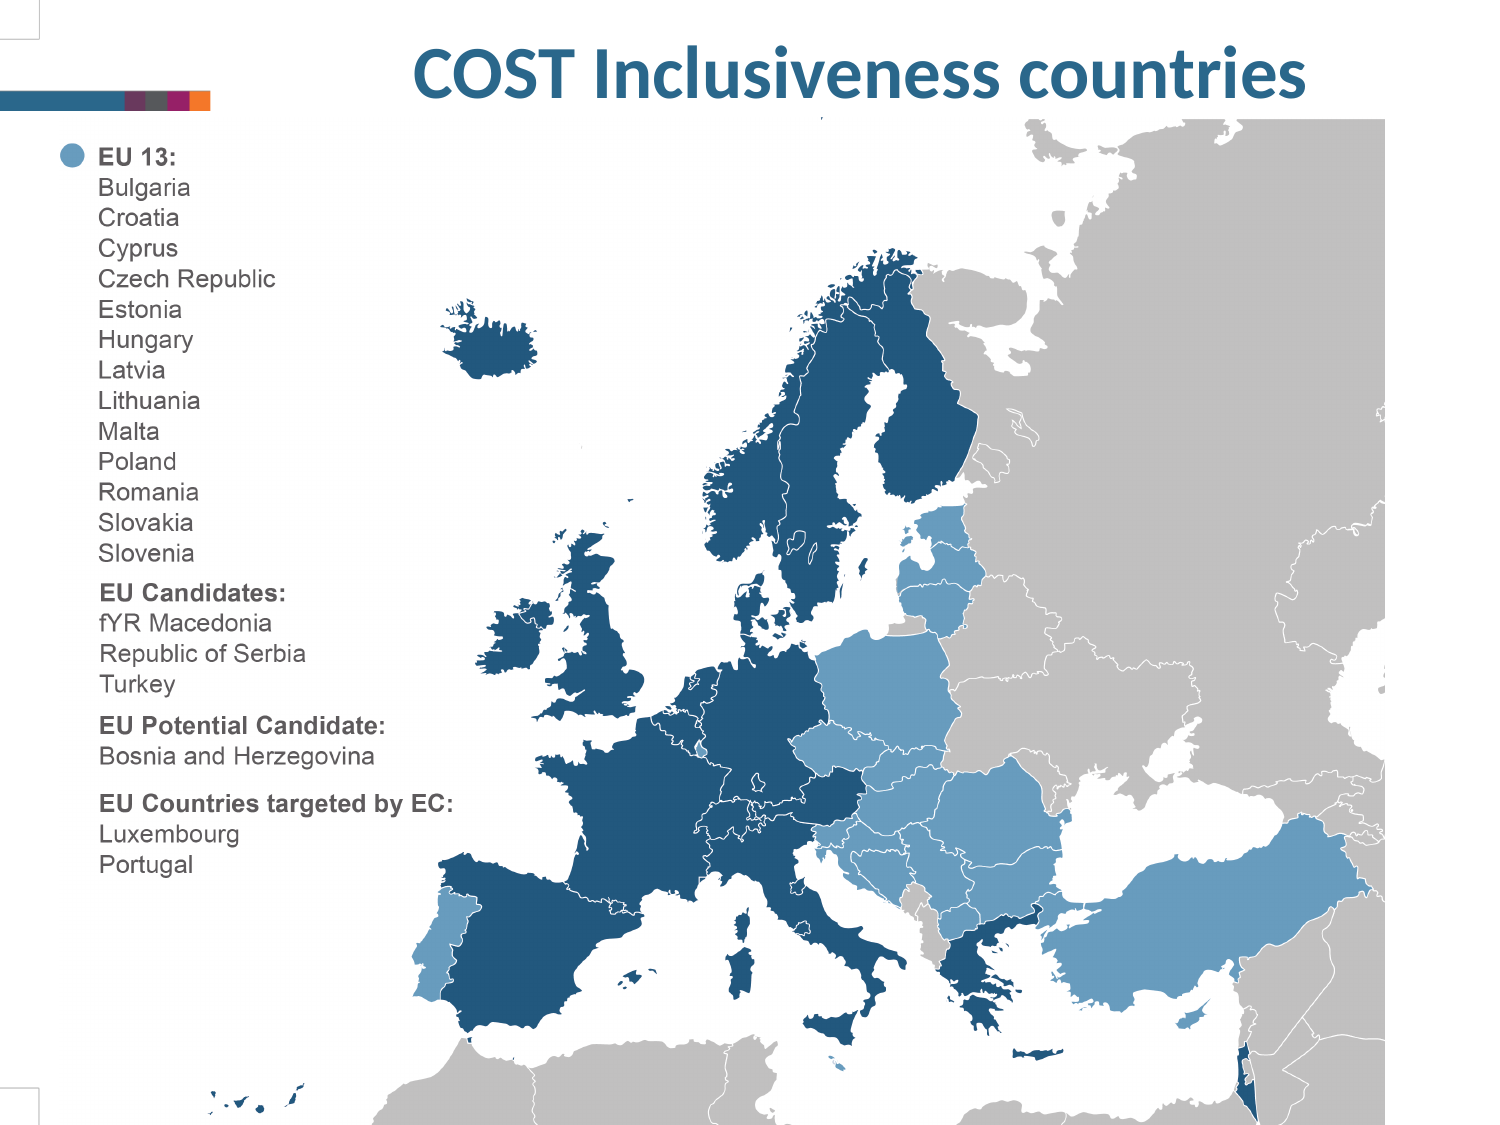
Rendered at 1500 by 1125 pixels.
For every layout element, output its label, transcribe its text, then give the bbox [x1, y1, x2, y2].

picture [58, 117, 1385, 1125]
list COST Inclusiveness countries [182, 15, 1342, 116]
